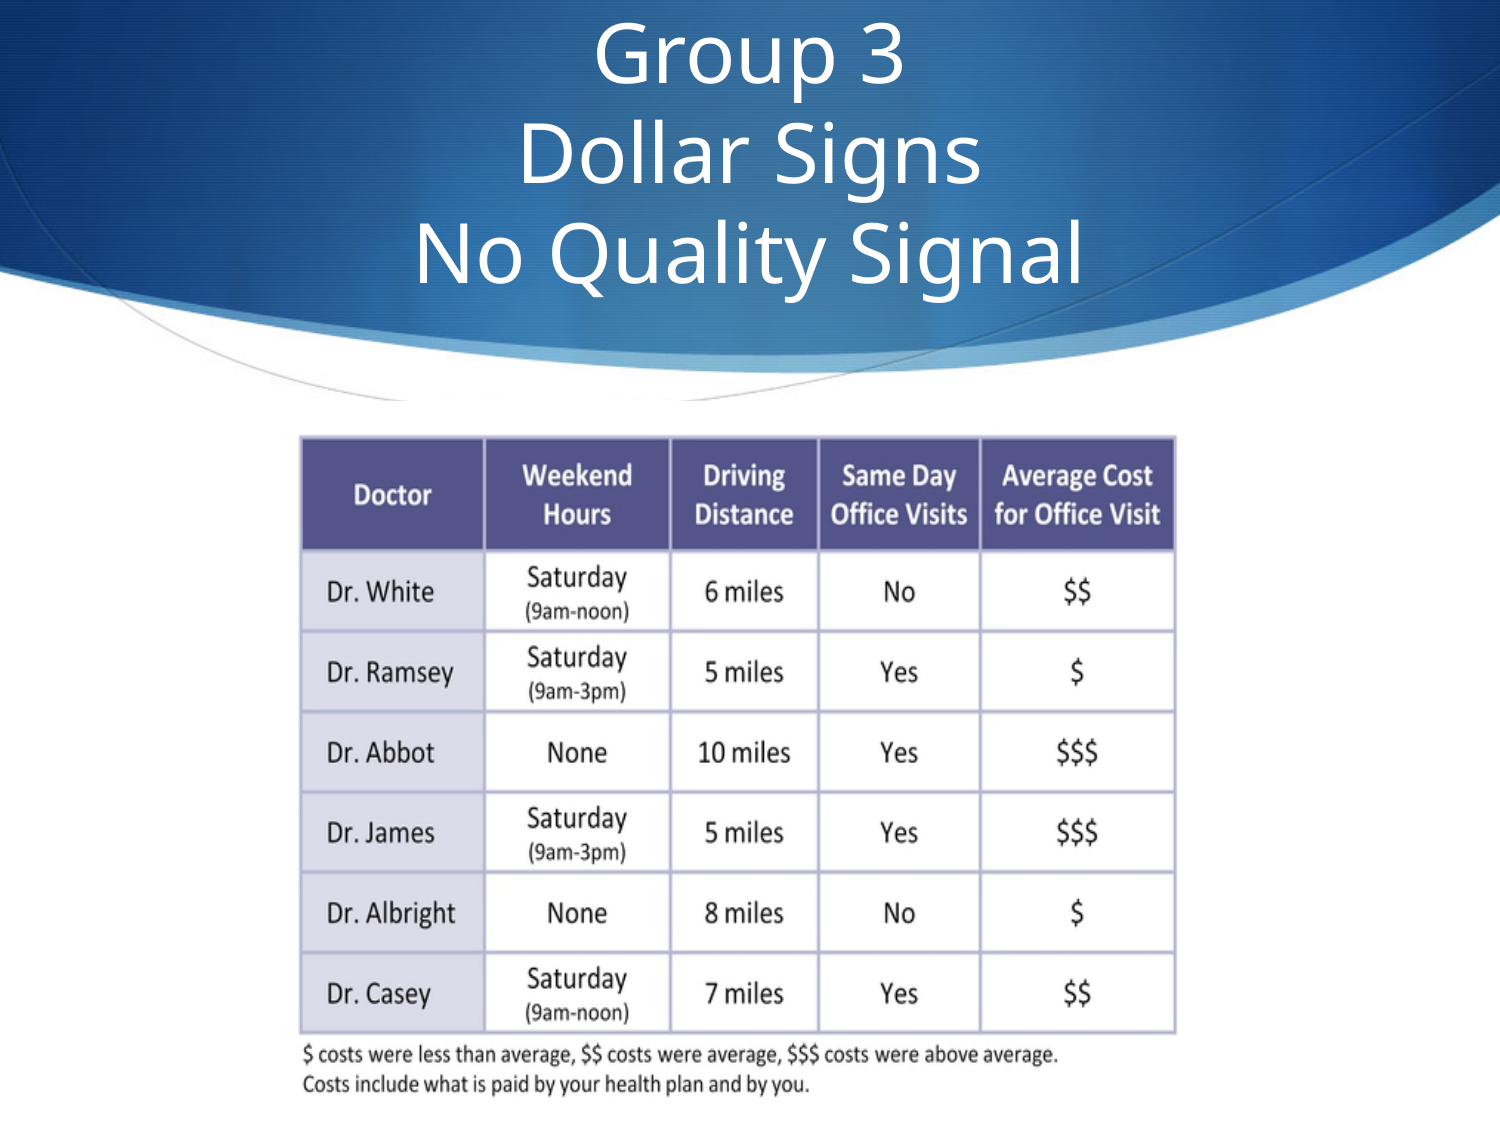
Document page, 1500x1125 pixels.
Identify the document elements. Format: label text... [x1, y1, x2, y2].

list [0, 400, 1456, 1125]
title Group 3 Dollar Signs No Quality Signal [75, 56, 1425, 245]
picture [0, 0, 1500, 1125]
